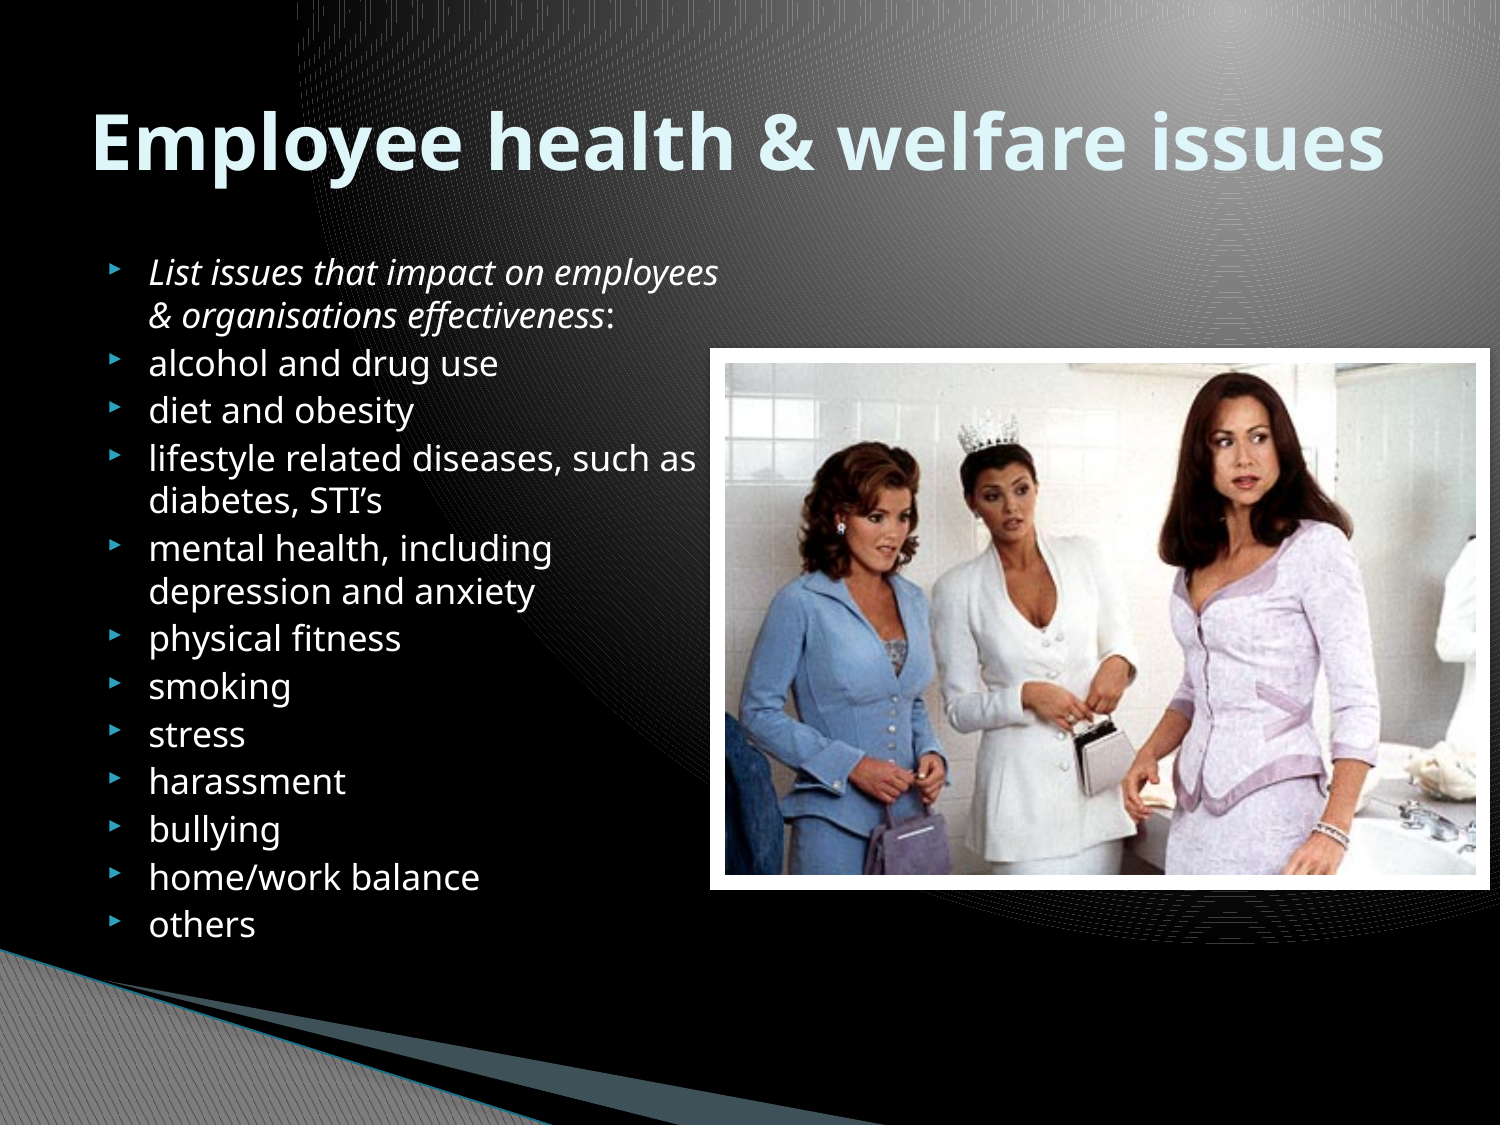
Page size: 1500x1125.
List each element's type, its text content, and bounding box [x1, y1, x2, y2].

title Employee health & welfare issues [75, 45, 1425, 233]
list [724, 362, 1477, 876]
picture [0, 952, 543, 1125]
list List issues that impact on employees & organisations effectiveness: alcohol and drug use diet and obesity lifestyle related diseases, such as diabetes, STI’s mental health, including depression and anxiety physical fitness smoking stress harassment bullying home/work balance others [75, 243, 738, 986]
